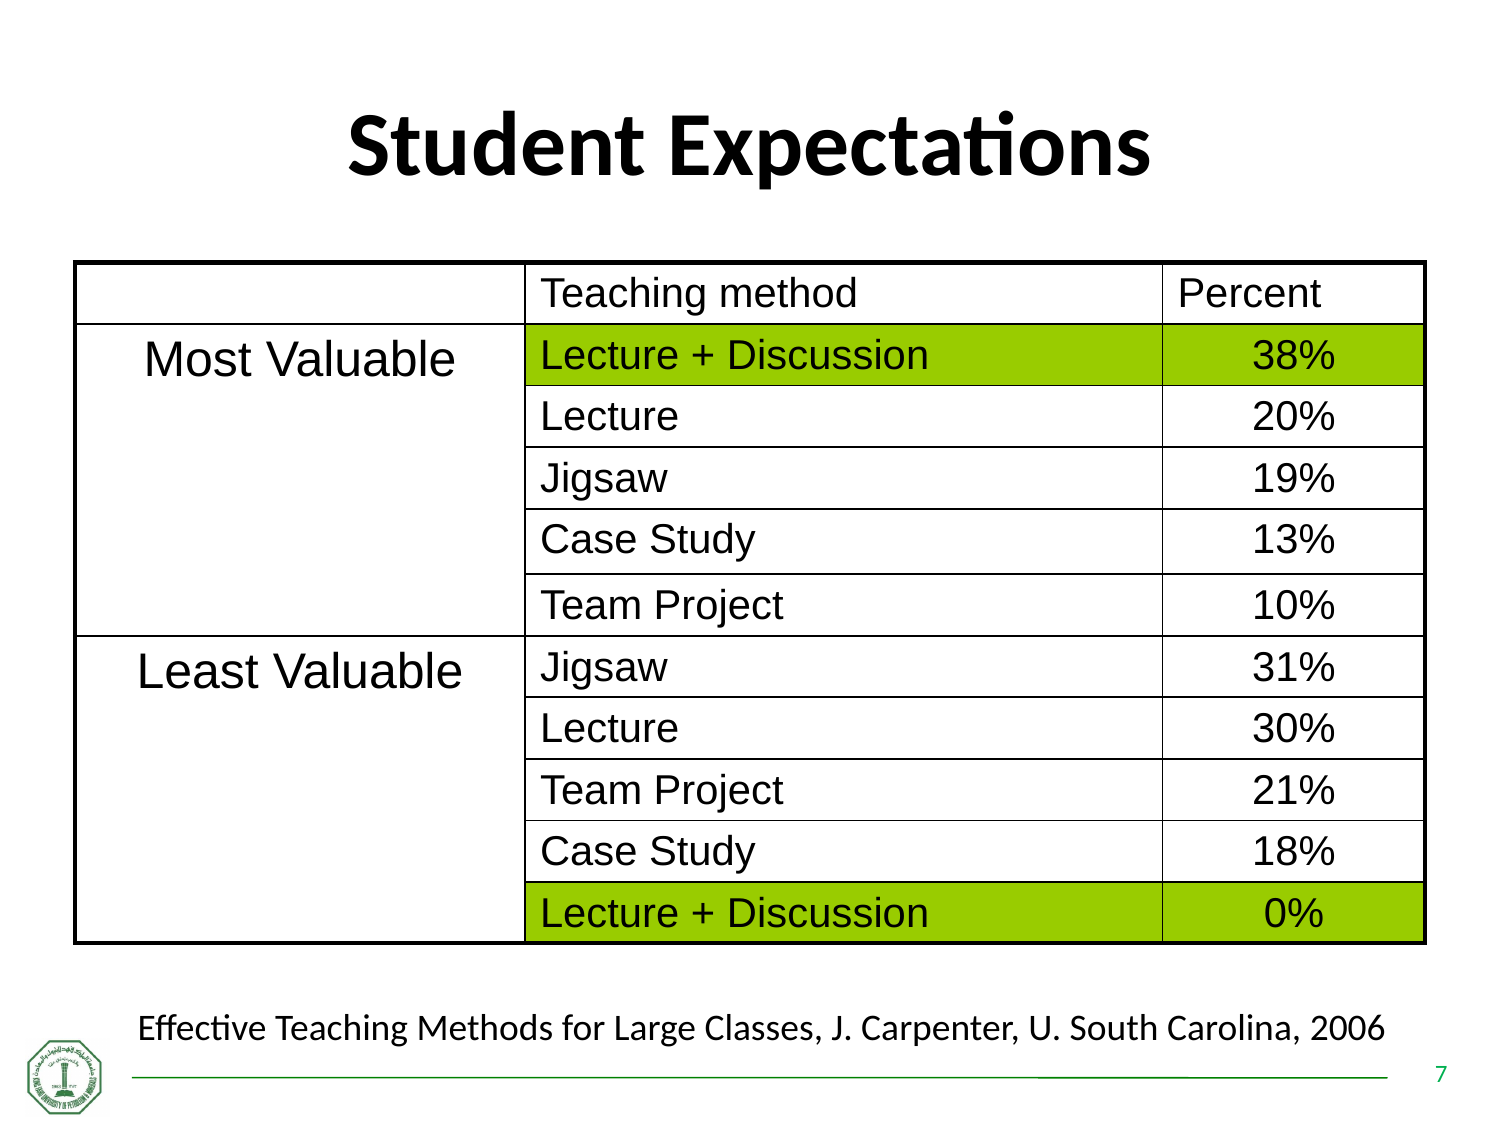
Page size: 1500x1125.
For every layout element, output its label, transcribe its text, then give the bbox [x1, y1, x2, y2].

table_cell Jigsaw [526, 448, 1162, 508]
table_cell 38% [1163, 325, 1423, 385]
table_cell 30% [1163, 698, 1423, 758]
title Student Expectations [75, 45, 1425, 233]
table_header Percent [1163, 265, 1423, 323]
text_box Effective Teaching Methods for Large Classes, J. Carpenter, U. South Carolina, 2006 [87, 937, 1438, 1125]
picture [25, 1038, 87, 1117]
table_cell 31% [1163, 637, 1423, 696]
table_cell Lecture [526, 698, 1162, 758]
table_cell Least Valuable [77, 637, 524, 941]
table_cell Team Project [526, 760, 1162, 820]
table_cell 21% [1163, 760, 1423, 820]
slide_number 7 [1438, 1042, 1463, 1103]
table_cell Lecture + Discussion [526, 325, 1162, 385]
table_cell Lecture + Discussion [526, 883, 1162, 937]
table_cell Case Study [526, 821, 1162, 881]
table_cell 10% [1163, 575, 1423, 635]
table_cell 19% [1163, 448, 1423, 508]
table_cell 13% [1163, 510, 1423, 573]
table_cell Team Project [526, 575, 1162, 635]
table_cell Most Valuable [77, 325, 524, 635]
table_cell Lecture [526, 386, 1162, 446]
table_cell Case Study [526, 510, 1162, 573]
table_cell 20% [1163, 386, 1423, 446]
table_header Teaching method [526, 265, 1162, 323]
table_cell Jigsaw [526, 637, 1162, 696]
table_cell 0% [1163, 883, 1423, 937]
table_header [77, 265, 524, 323]
table_cell 18% [1163, 821, 1423, 881]
